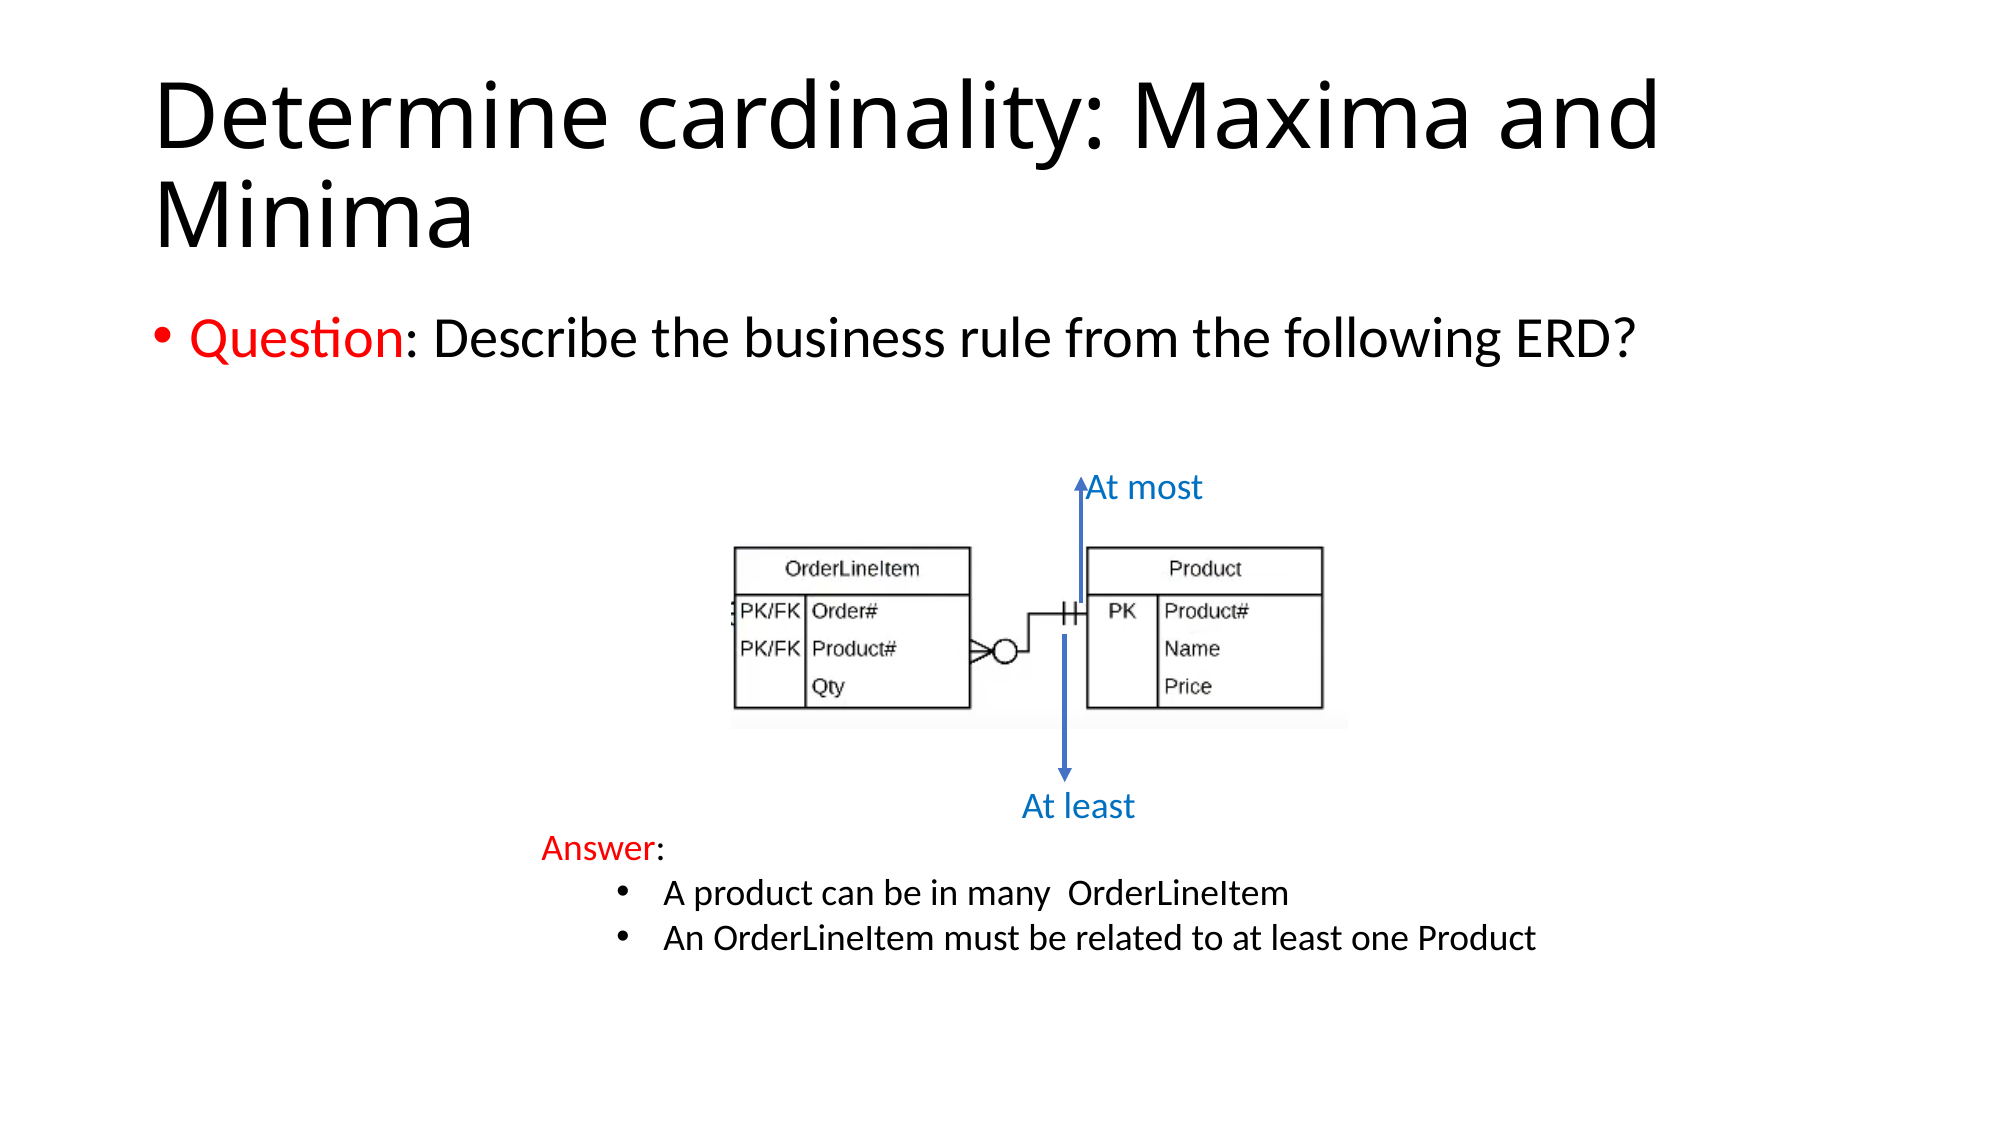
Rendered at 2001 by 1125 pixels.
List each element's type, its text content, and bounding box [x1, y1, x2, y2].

text_box Answer: A product can be in many OrderLineItem An OrderLineItem must be related to at least one Product [526, 815, 1553, 1056]
picture [731, 539, 1348, 729]
title Determine cardinality: Maxima and Minima [137, 59, 1863, 278]
text_box At most [1070, 454, 1219, 515]
text_box At least [1007, 774, 1151, 834]
list Question: Describe the business rule from the following ERD? [137, 299, 1863, 1014]
